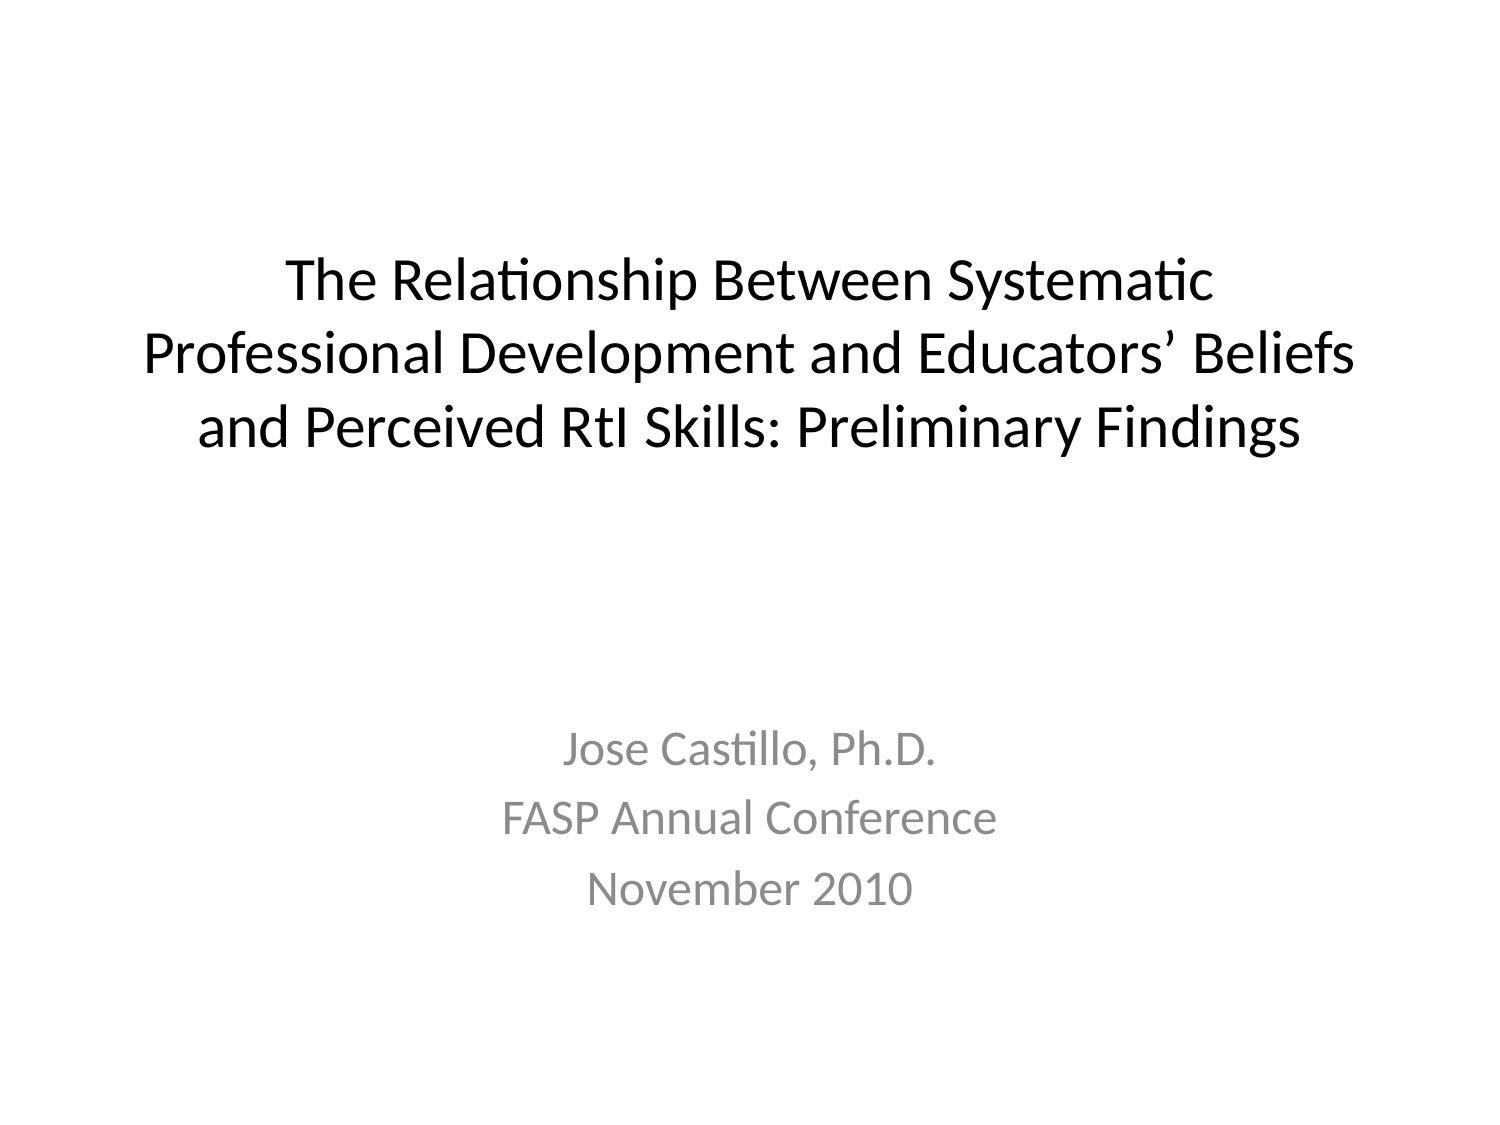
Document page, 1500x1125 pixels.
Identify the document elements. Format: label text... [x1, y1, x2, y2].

title The Relationship Between Systematic Professional Development and Educators’ Beliefs and Perceived RtI Skills: Preliminary Findings [112, 228, 1388, 470]
subtitle Jose Castillo, Ph.D. FASP Annual Conference November 2010 [225, 637, 1275, 925]
